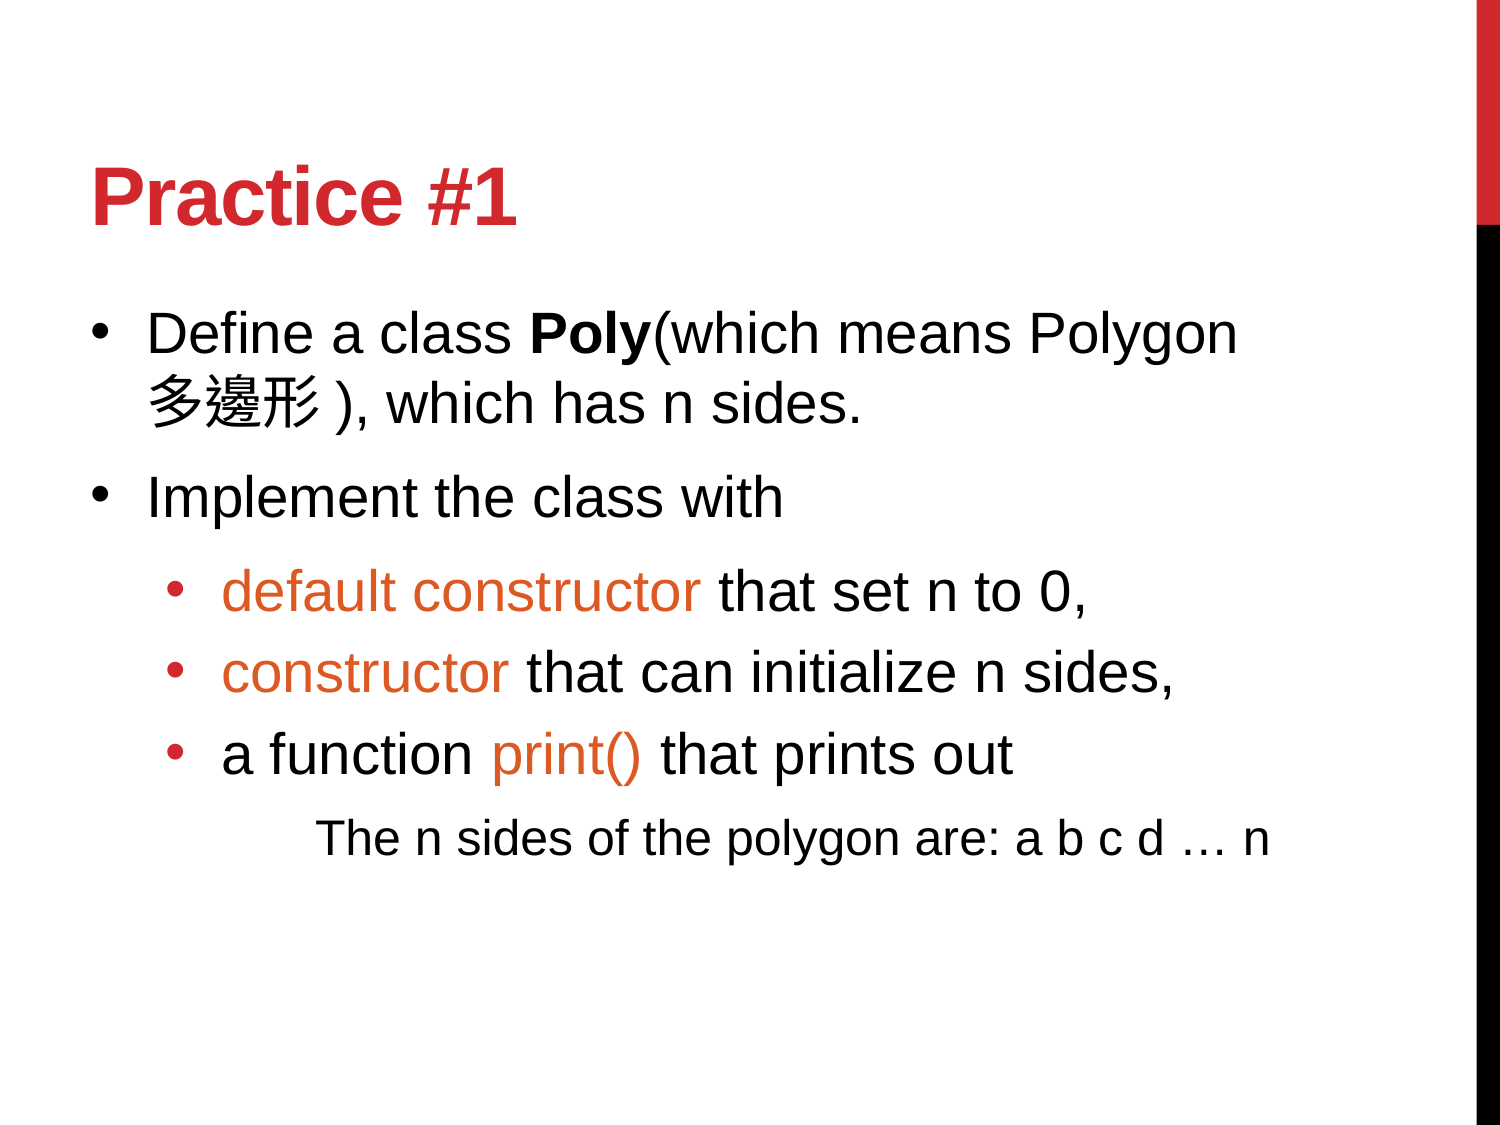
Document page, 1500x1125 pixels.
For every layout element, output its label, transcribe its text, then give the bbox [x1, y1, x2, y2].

title Practice #1 [75, 25, 1350, 250]
list Define a class Poly(which means Polygon多邊形), which has n sides. Implement the class with default constructor that set n to 0, constructor that can initialize n sides, a function print() that prints out The n sides of the polygon are: a b c d … n [75, 287, 1325, 1005]
